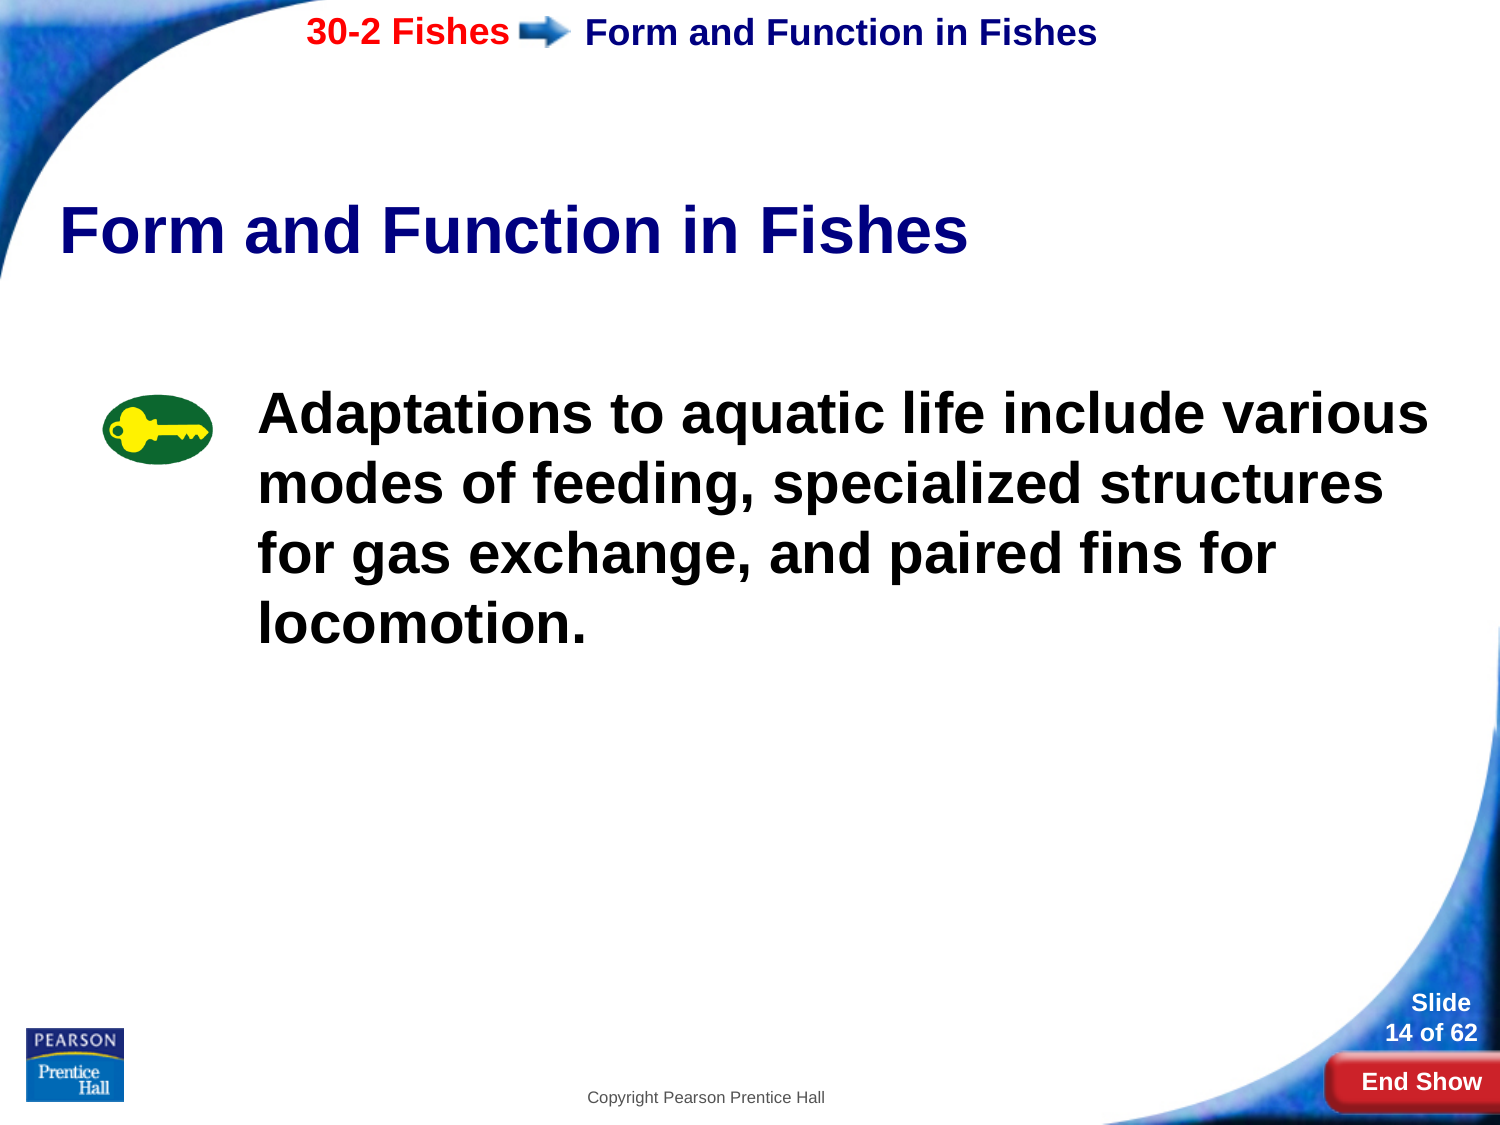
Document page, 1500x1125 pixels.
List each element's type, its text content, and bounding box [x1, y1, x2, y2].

picture [0, 0, 1500, 1125]
footer Copyright Pearson Prentice Hall [468, 1078, 945, 1105]
title Form and Function in Fishes [569, 0, 1239, 76]
list Form and Function in Fishes Adaptations to aquatic life include various modes of feeding, specialized structures for gas exchange, and paired fins for locomotion. [44, 179, 1472, 938]
